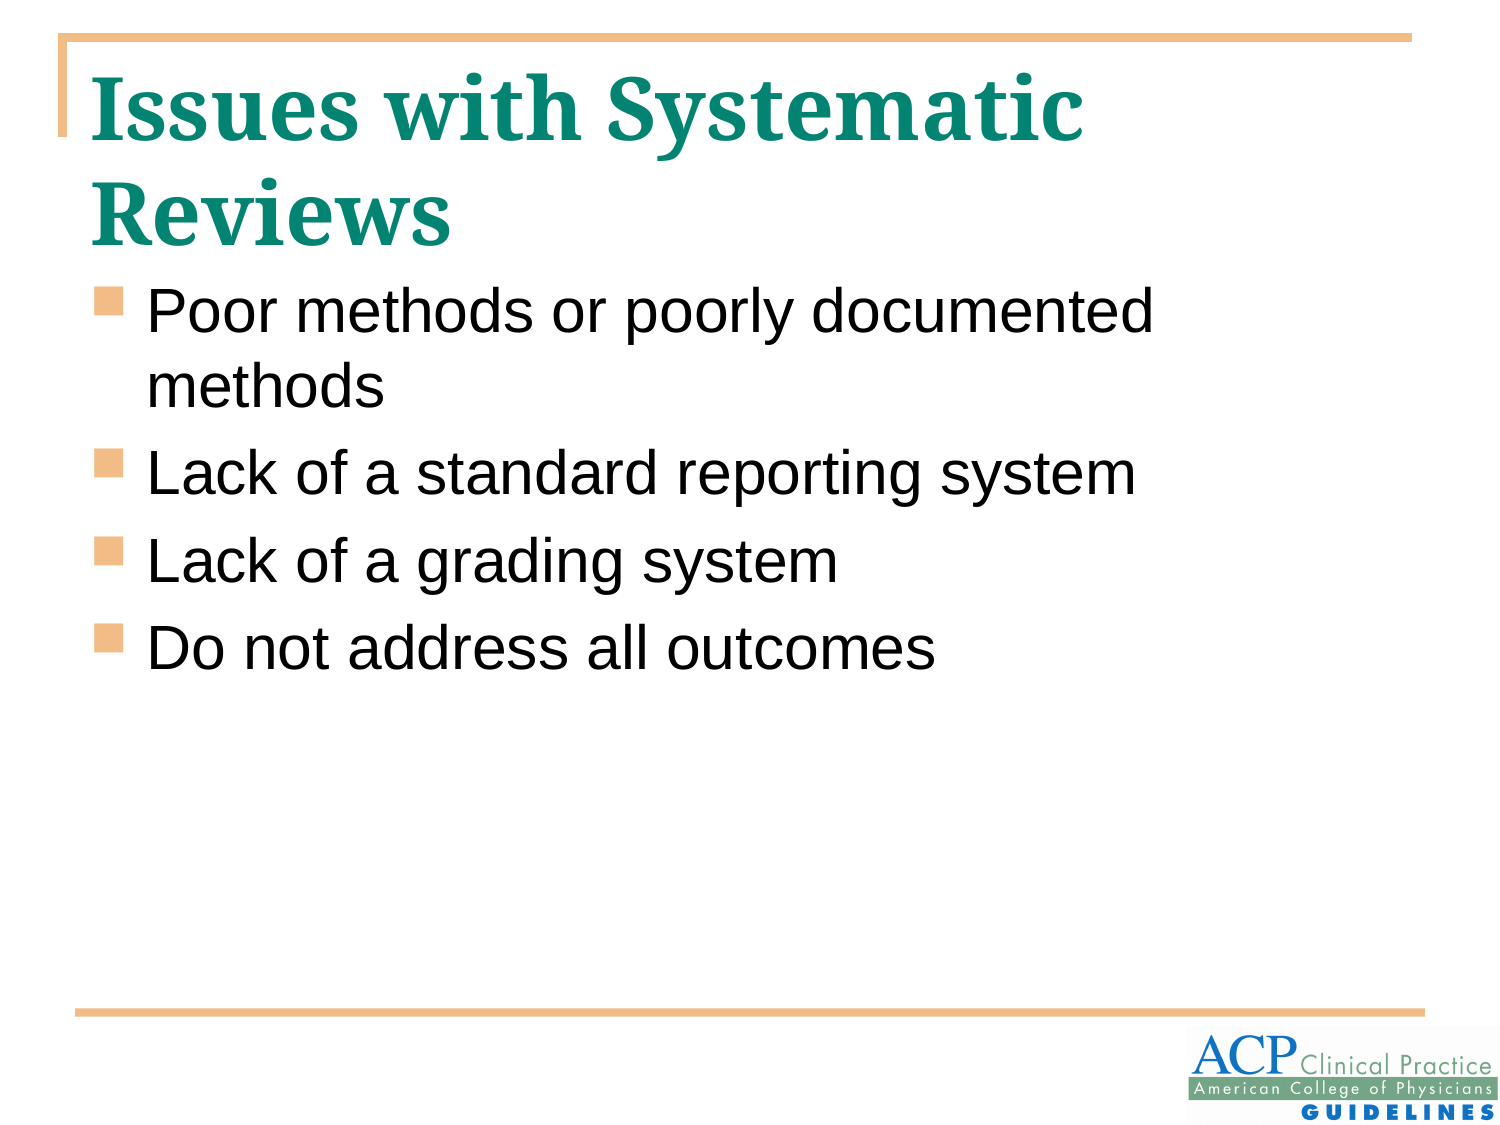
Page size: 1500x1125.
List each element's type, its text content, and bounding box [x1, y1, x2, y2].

title Issues with Systematic Reviews [74, 45, 1426, 233]
list Poor methods or poorly documented methods Lack of a standard reporting system Lack of a grading system Do not address all outcomes [74, 262, 1426, 1006]
picture [1187, 1026, 1500, 1125]
